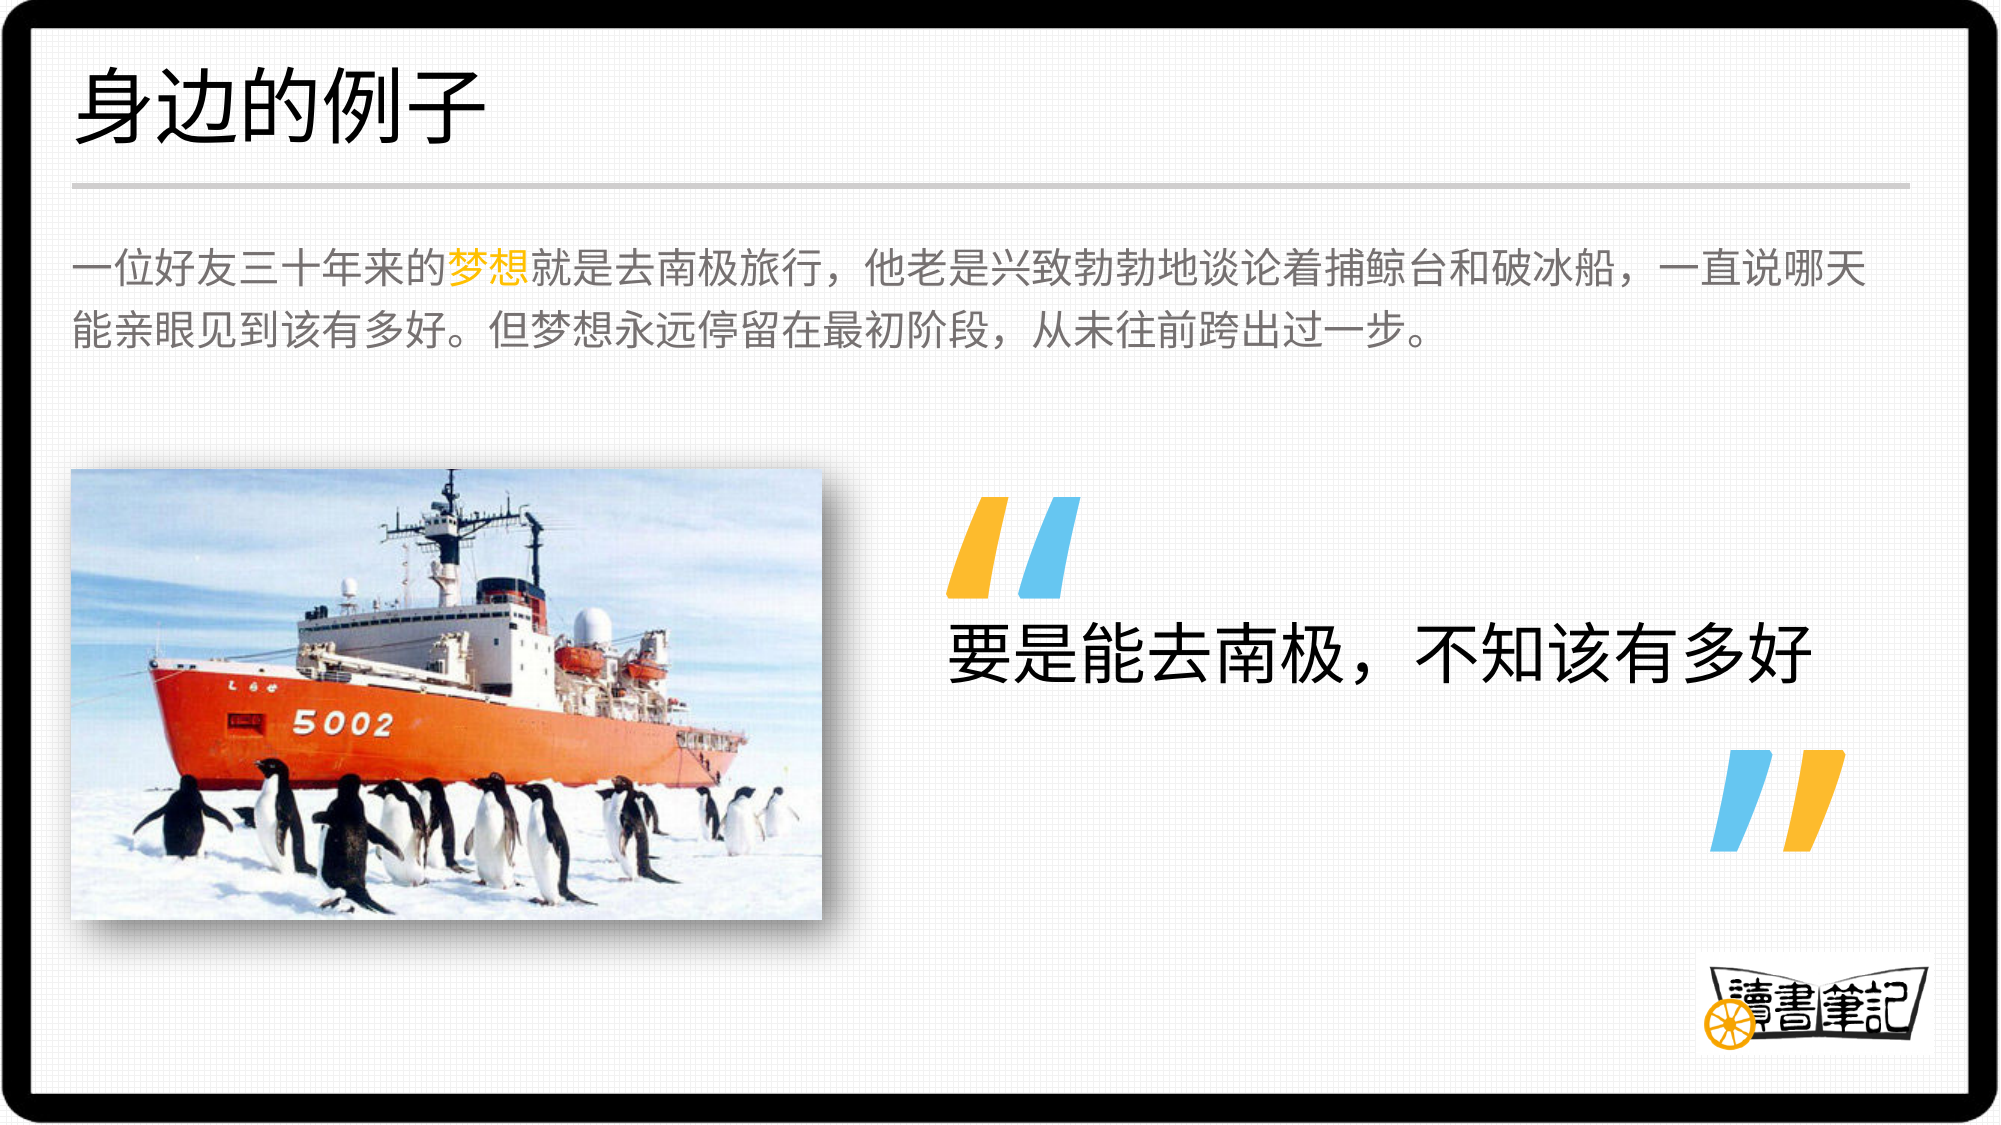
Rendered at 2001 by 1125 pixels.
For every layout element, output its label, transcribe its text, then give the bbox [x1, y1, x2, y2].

text_box 一位好友三十年来的梦想就是去南极旅行，他老是兴致勃勃地谈论着捕鲸台和破冰船，一直说哪天能亲眼见到该有多好。但梦想永远停留在最初阶段，从未往前跨出过一步。 [56, 221, 1910, 362]
text_box 身边的例子 [57, 46, 504, 162]
text_box ’’ [1690, 624, 1866, 1125]
picture [0, 0, 2000, 1125]
text_box 要是能去南极，不知该有多好 [1102, 604, 1829, 700]
text_box ‘‘ [926, 372, 1102, 885]
